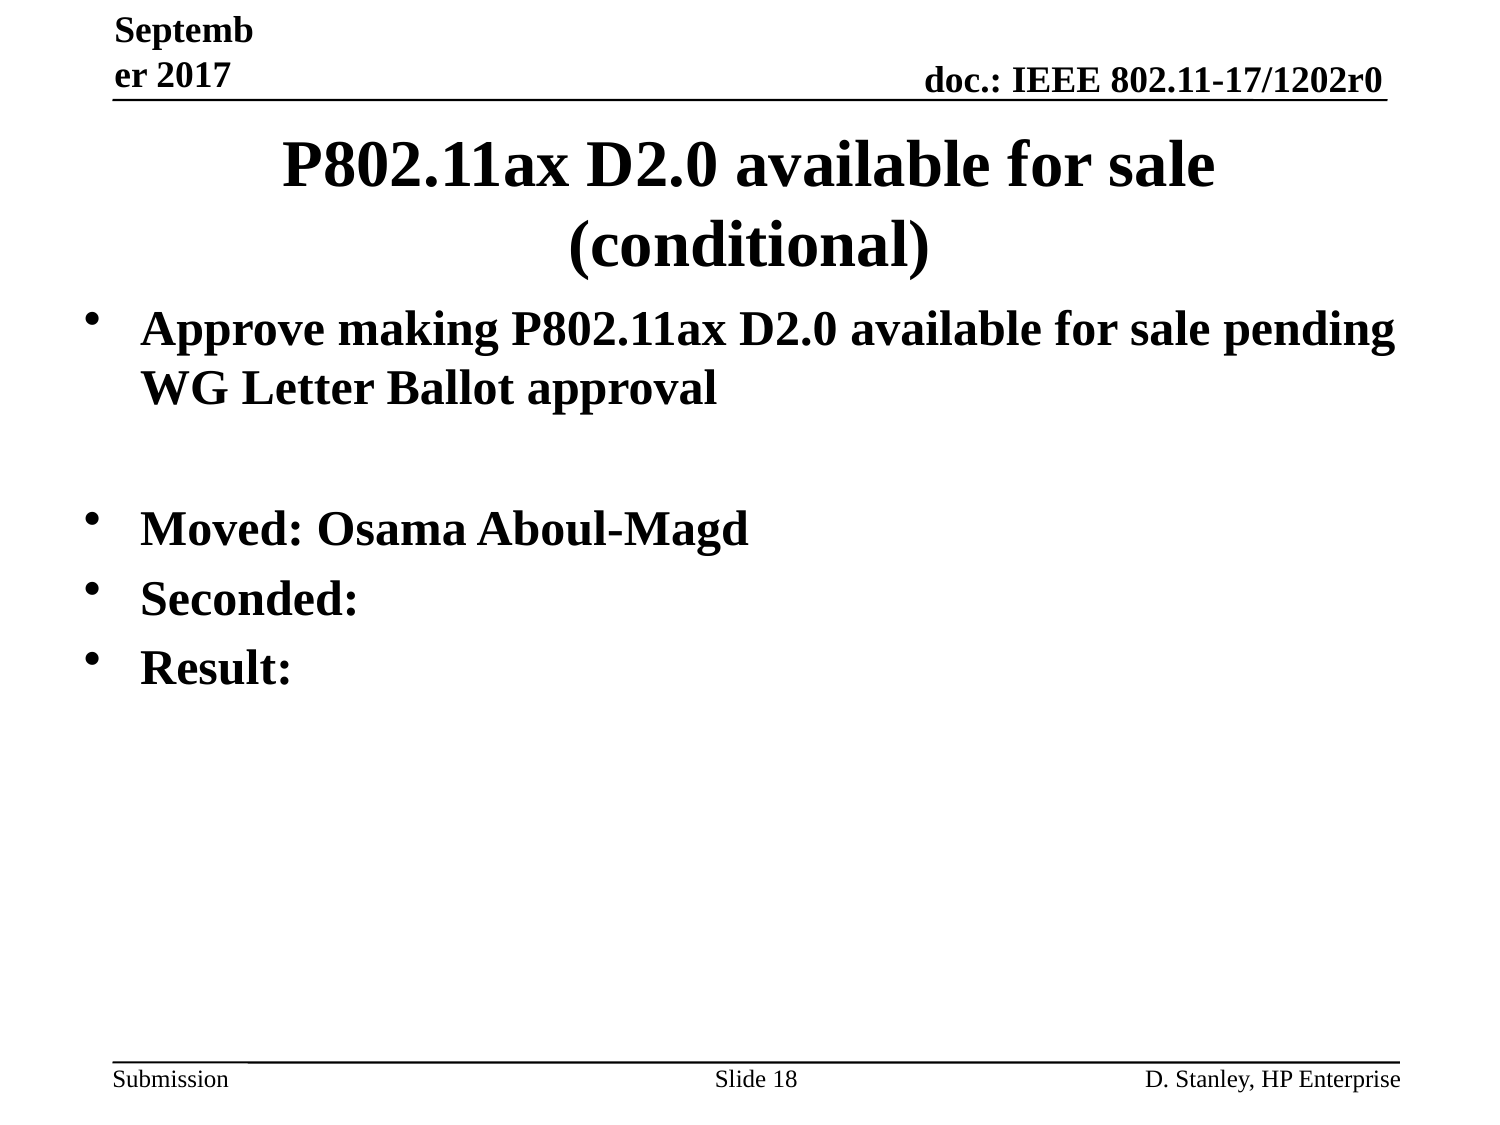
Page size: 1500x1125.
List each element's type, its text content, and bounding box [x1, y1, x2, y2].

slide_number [114, 49, 270, 95]
list Approve making P802.11ax D2.0 available for sale pending WG Letter Ballot approval Moved: Osama Aboul-Magd Seconded: Result: [68, 287, 1432, 1075]
slide_number Slide 18 [712, 1061, 800, 1093]
title P802.11ax D2.0 available for sale (conditional) [112, 112, 1388, 287]
footer D. Stanley, HP Enterprise [878, 1061, 1402, 1093]
